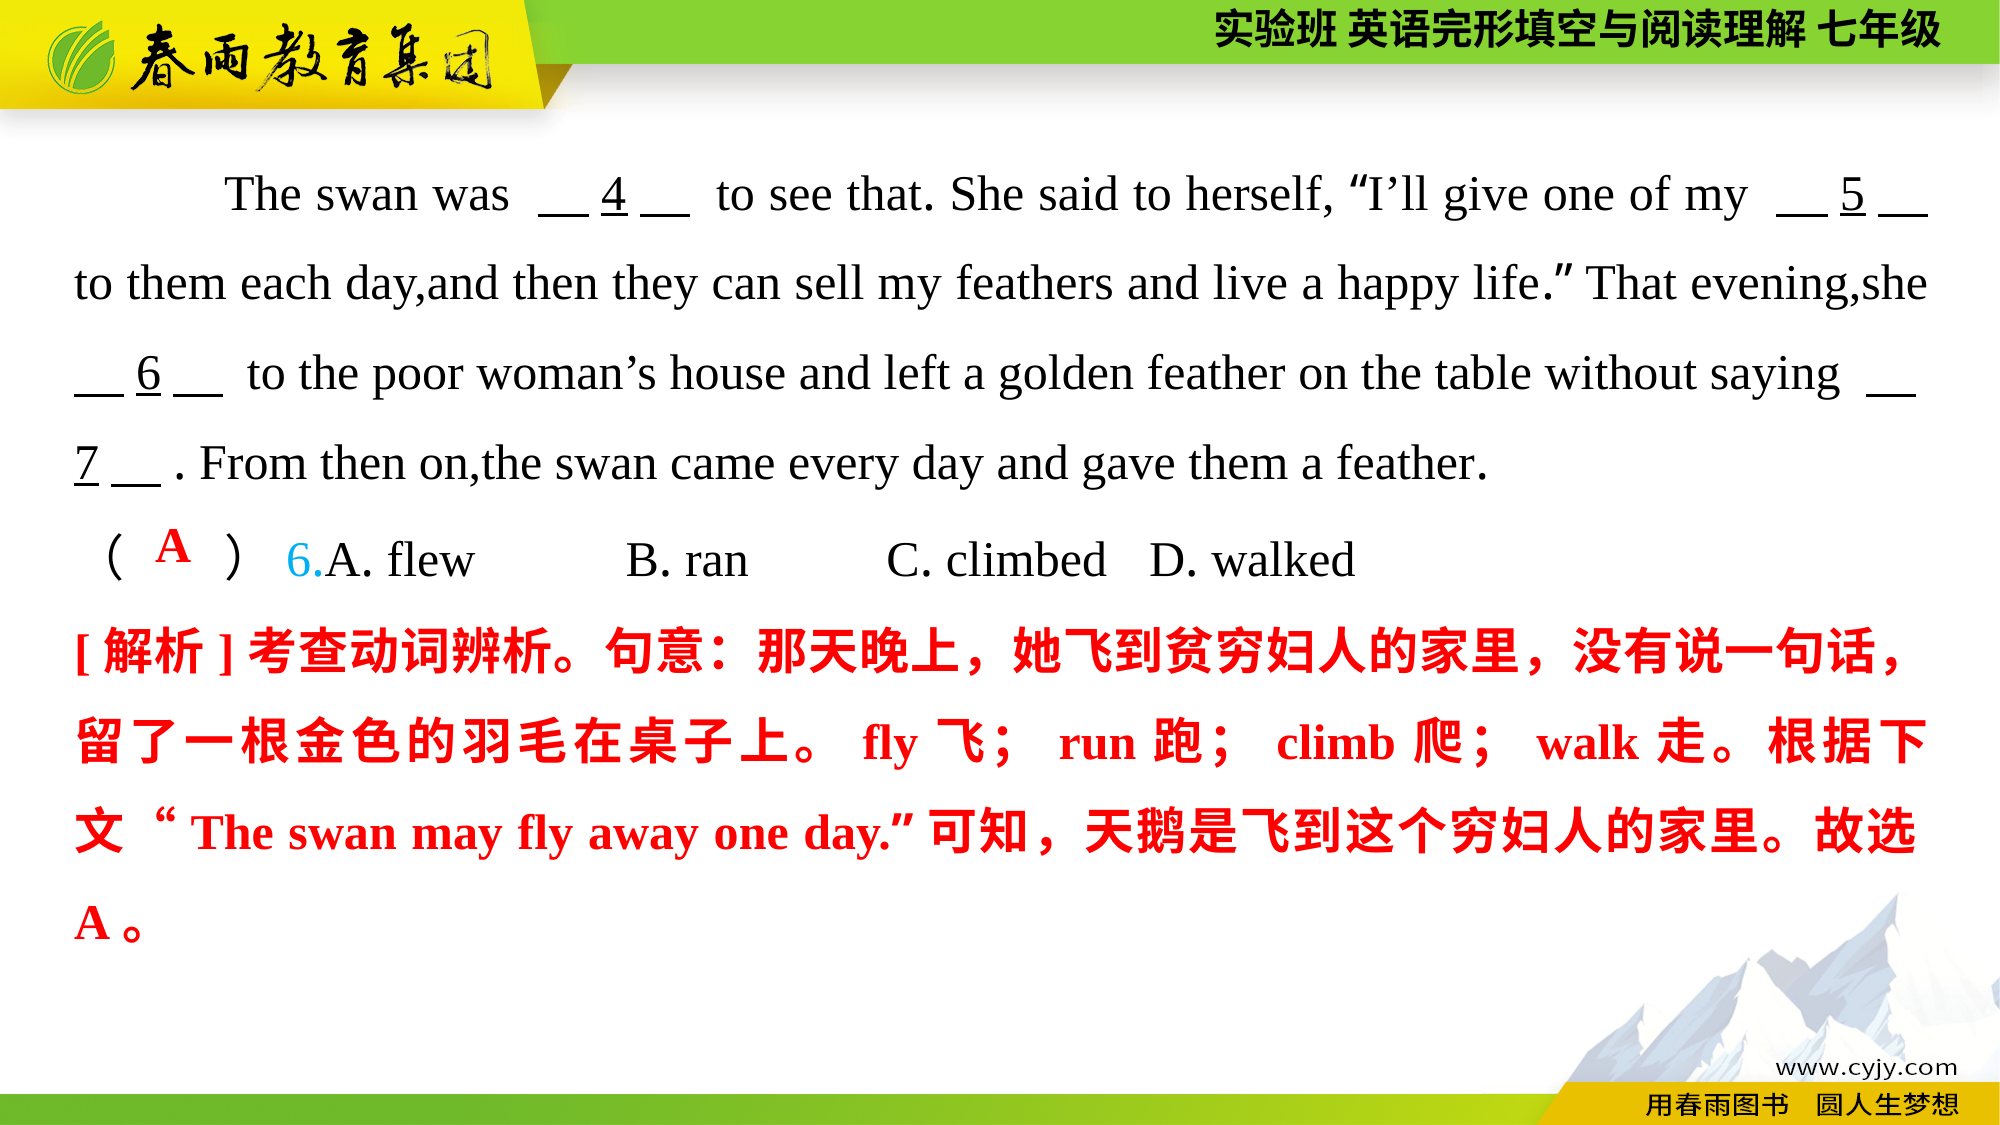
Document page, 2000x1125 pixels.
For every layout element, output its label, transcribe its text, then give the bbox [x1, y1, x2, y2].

text_box A [140, 505, 207, 580]
picture [0, 0, 2000, 1125]
text_box （ ）6.A. flew B. ran C. climbed D. walked [59, 489, 1944, 582]
text_box [解析]考查动词辨析。句意：那天晚上，她飞到贫穷妇人的家里，没有说一句话，留了一根金色的羽毛在桌子上。fly飞；run跑；climb爬；walk走。根据下文“The swan may fly away one day.”可知，天鹅是飞到这个穷妇人的家里。故选A。 [59, 582, 1944, 957]
list The swan was 4 to see that. She said to herself, “I’ll give one of my 5 to them each day,and then they can sell my feathers and live a happy life.” That evening,she 6 to the poor woman’s house and left a golden feather on the table without saying 7 . From then on,the swan came every day and gave them a feather. [59, 122, 1944, 489]
